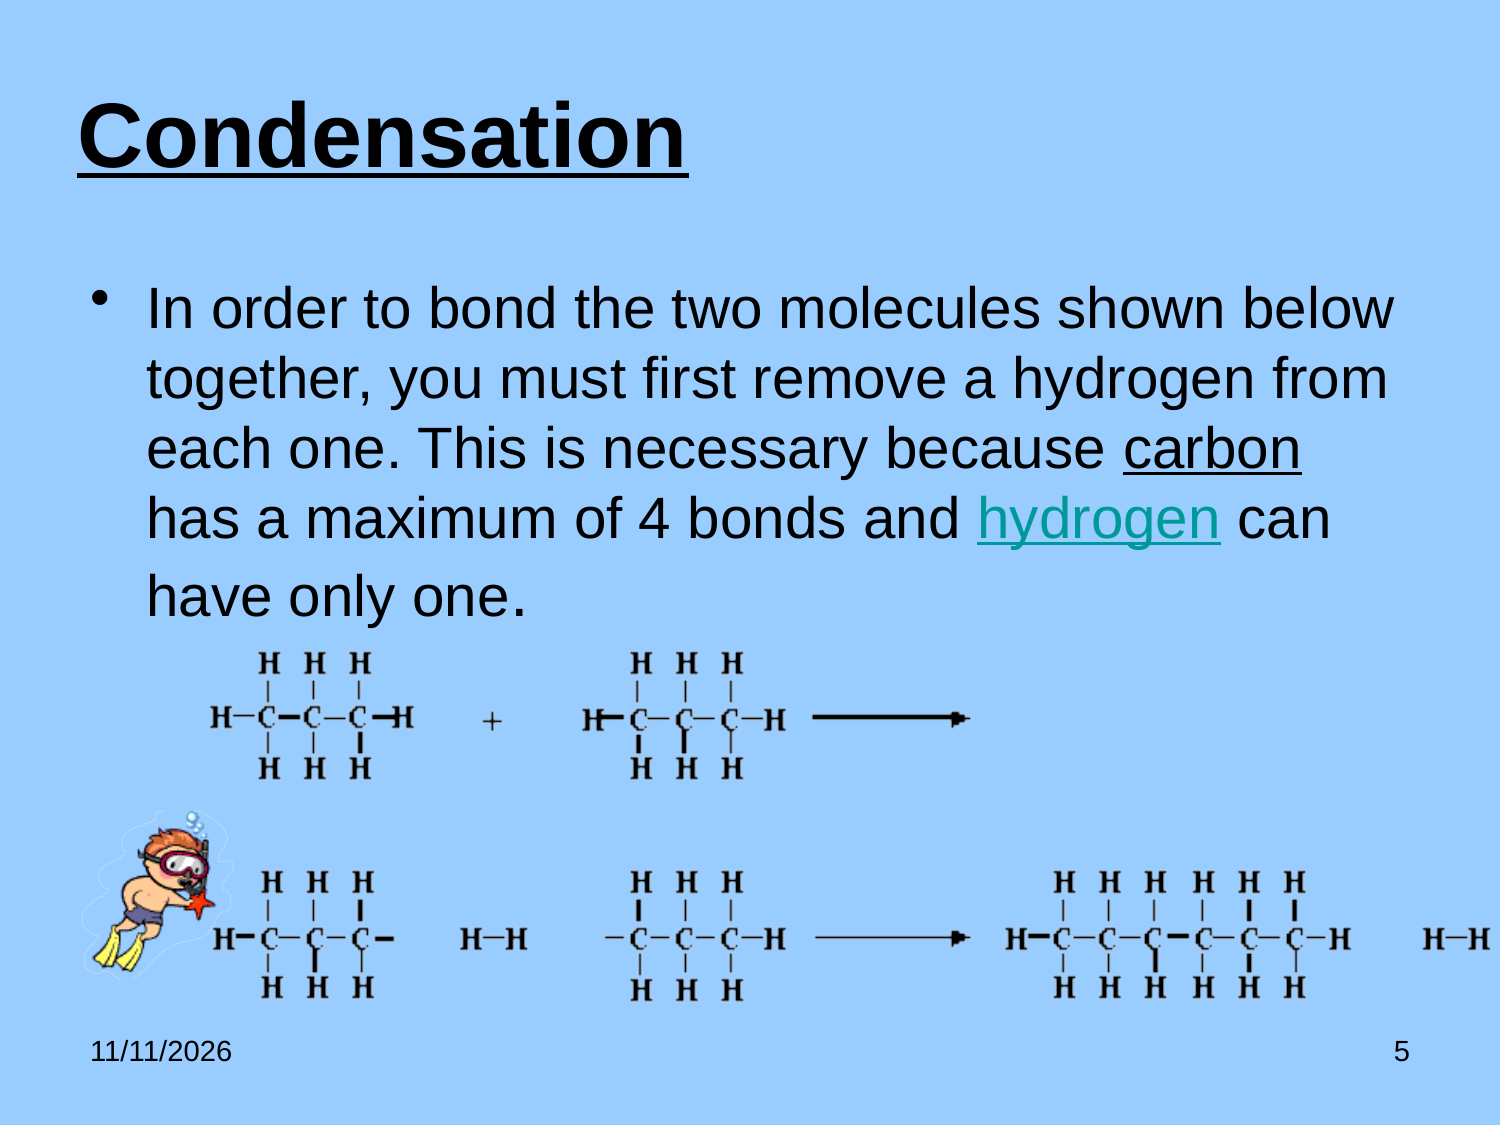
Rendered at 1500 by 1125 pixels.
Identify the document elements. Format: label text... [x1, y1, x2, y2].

picture [72, 644, 1500, 1008]
slide_number 5 [1074, 1024, 1426, 1103]
title Condensation [62, 37, 1301, 226]
list In order to bond the two molecules shown below together, you must first remove a hydrogen from each one. This is necessary because carbon has a maximum of 4 bonds and hydrogen can have only one. [74, 262, 1426, 704]
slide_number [74, 1024, 426, 1103]
